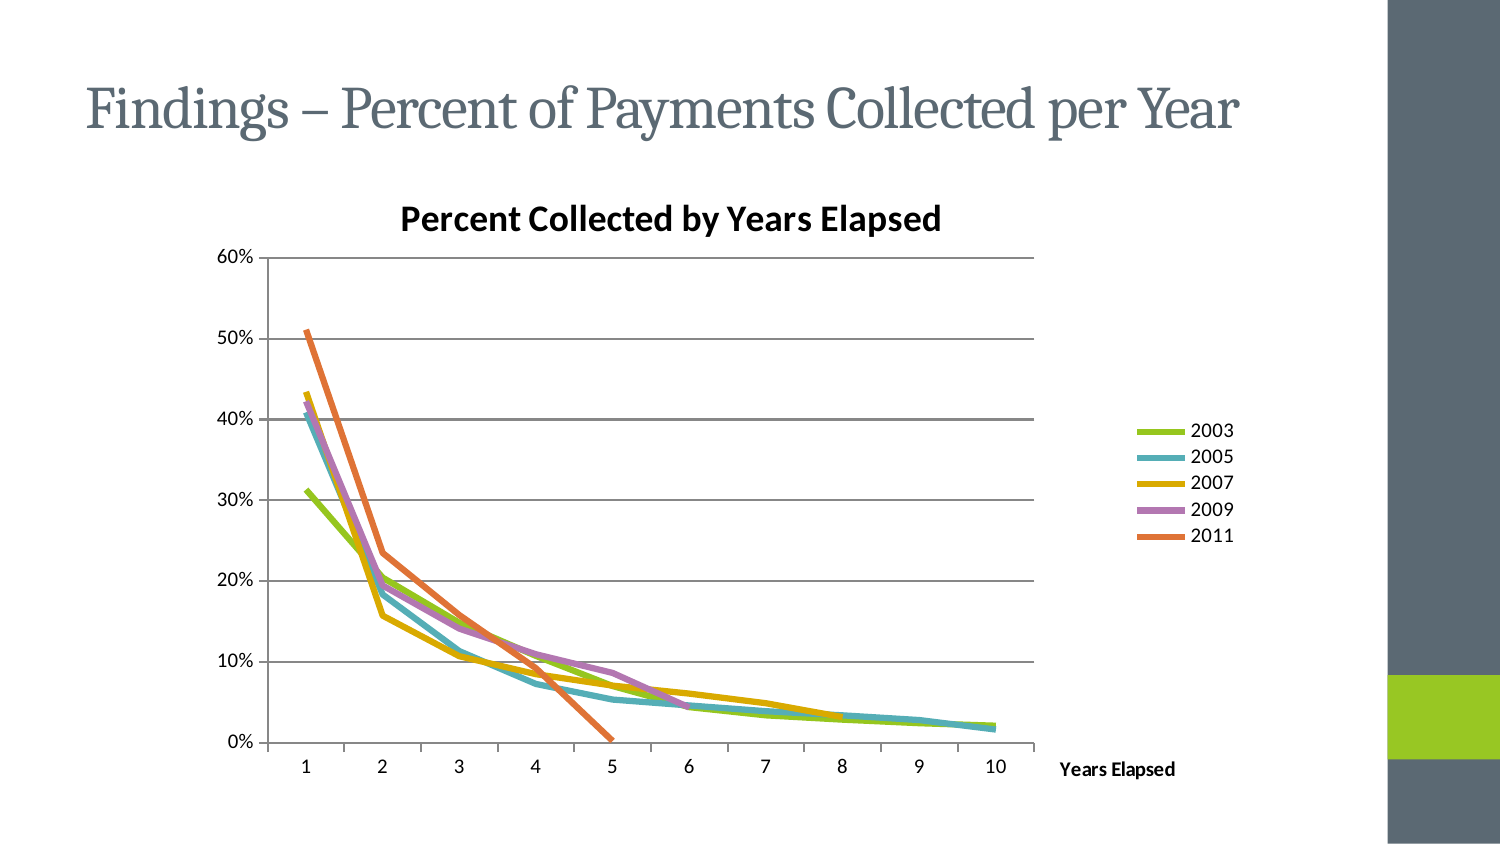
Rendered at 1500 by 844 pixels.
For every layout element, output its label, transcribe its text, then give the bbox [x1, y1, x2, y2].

chart [89, 171, 1255, 798]
title Findings – Percent of Payments Collected per Year [75, 33, 1325, 175]
